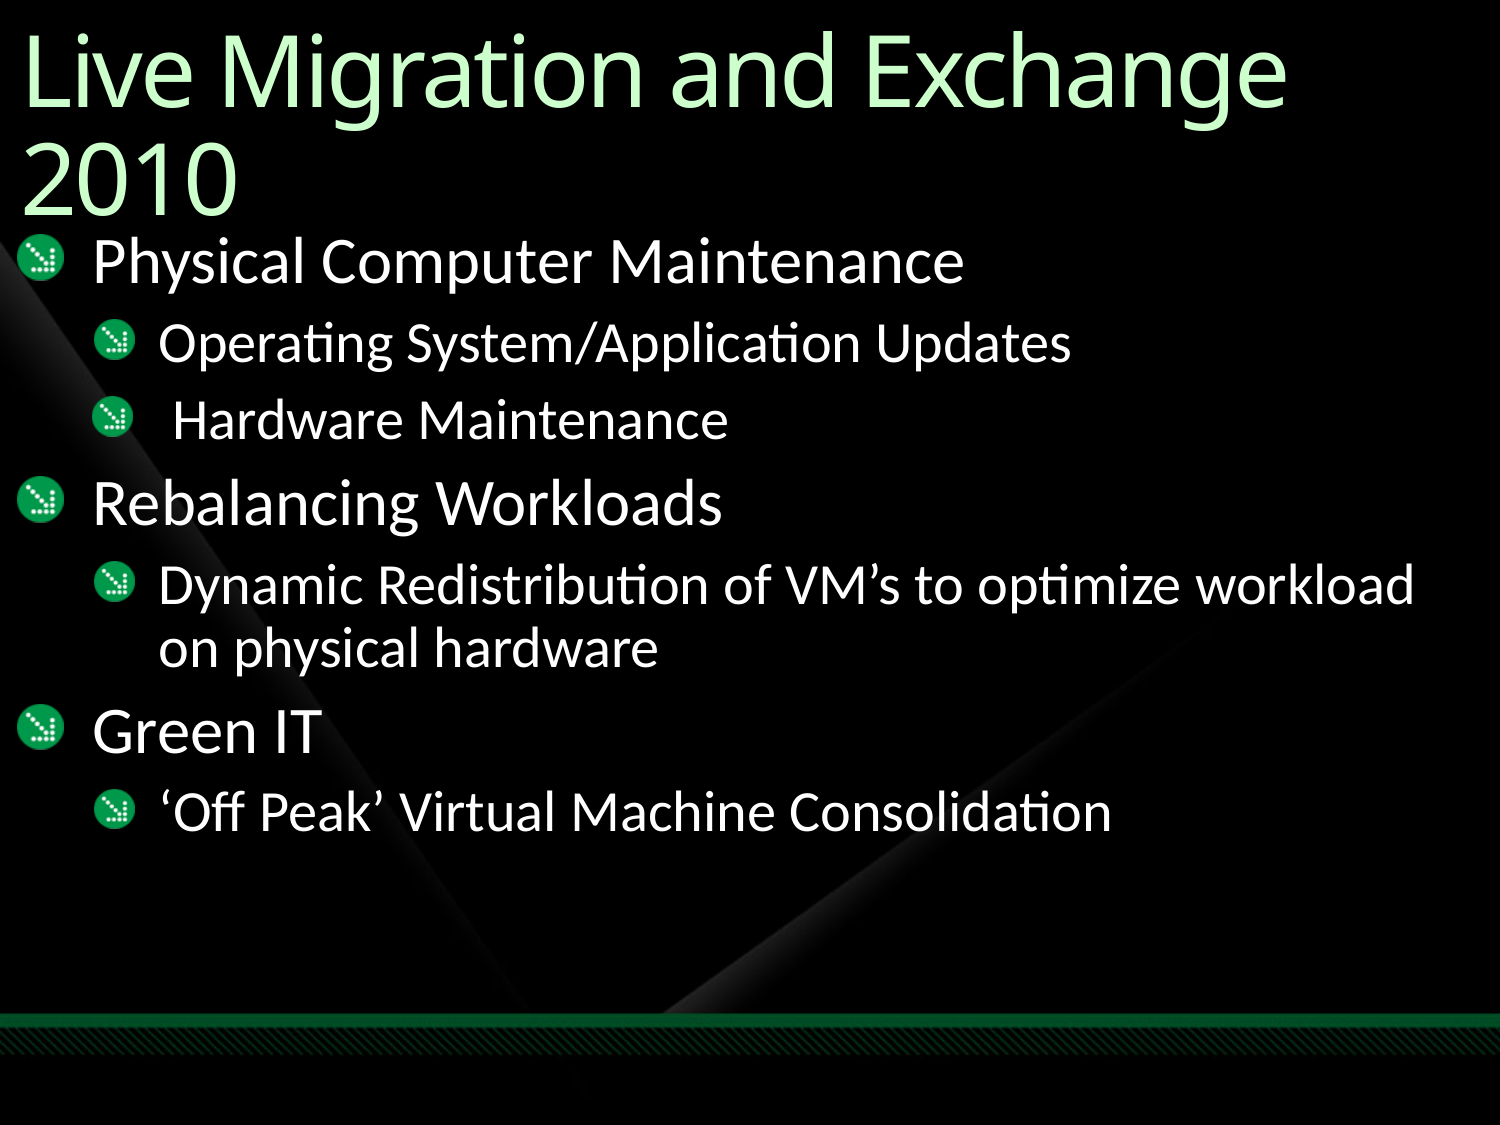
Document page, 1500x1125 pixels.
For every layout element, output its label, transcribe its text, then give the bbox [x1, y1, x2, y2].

list Physical Computer Maintenance Operating System/Application Updates Hardware Maintenance Rebalancing Workloads Dynamic Redistribution of VM’s to optimize workload on physical hardware Green IT ‘Off Peak’ Virtual Machine Consolidation [17, 226, 1455, 1010]
title Live Migration and Exchange 2010 [20, 20, 1500, 130]
picture [0, 0, 1500, 1125]
